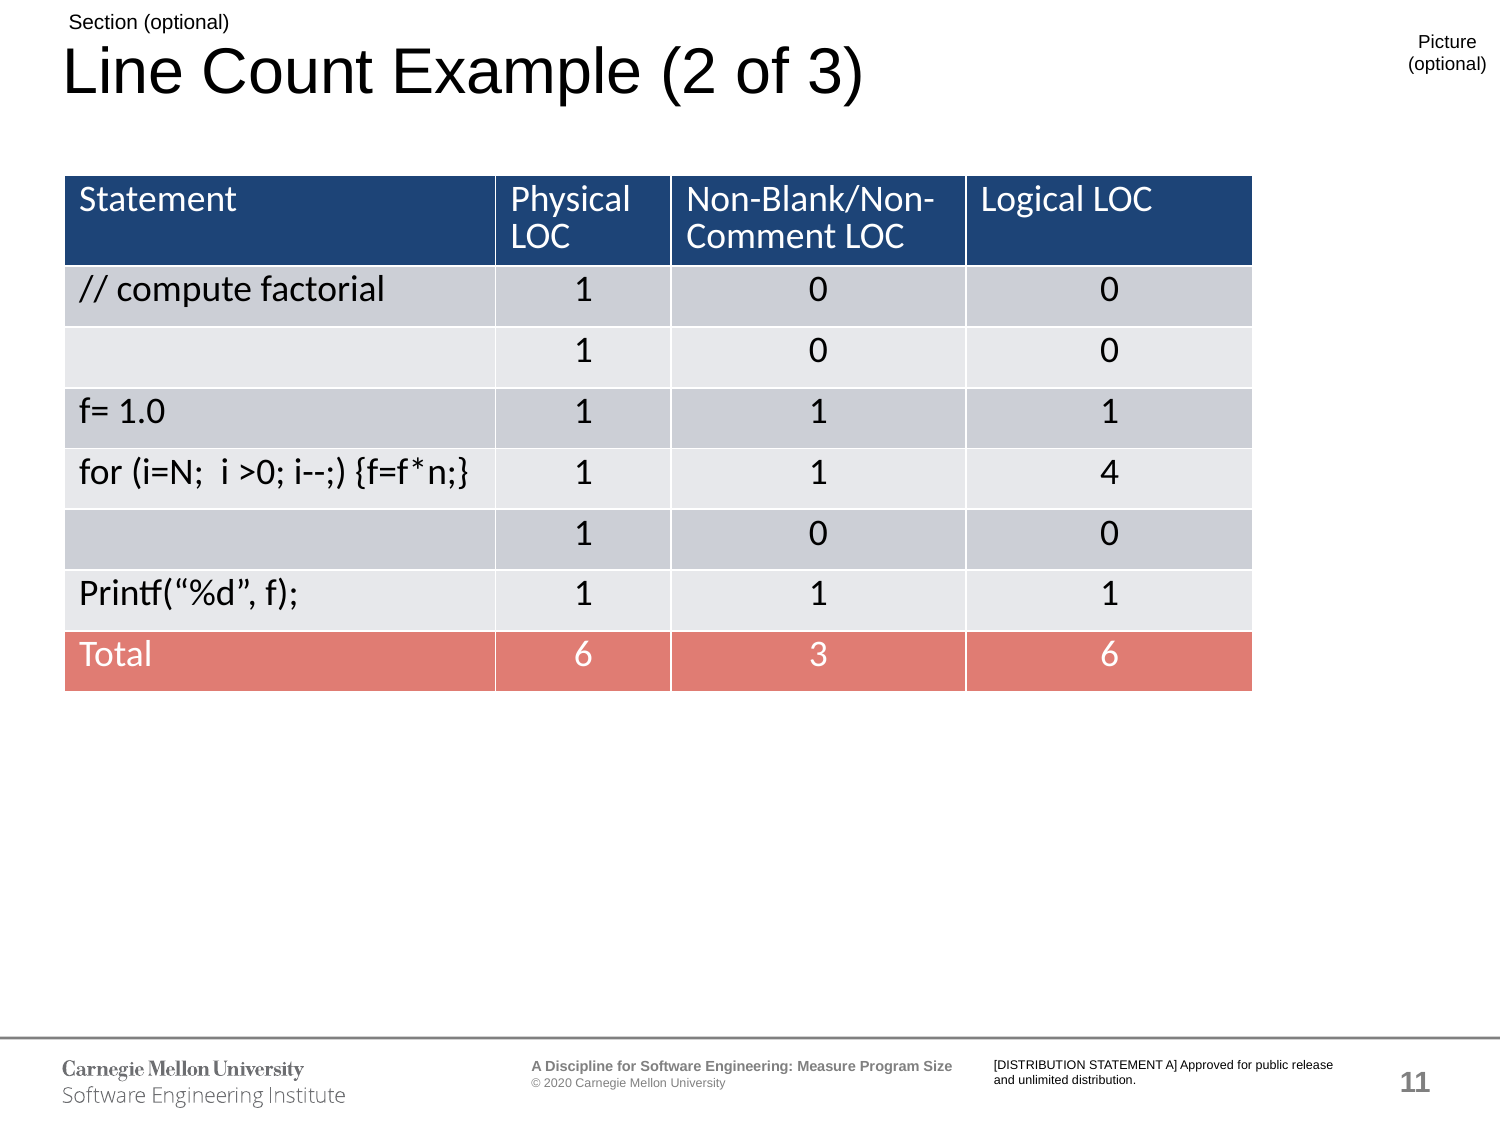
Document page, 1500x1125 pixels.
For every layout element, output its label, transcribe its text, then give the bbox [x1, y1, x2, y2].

table_cell 1 [967, 389, 1252, 448]
table_header Physical LOC [496, 176, 670, 265]
table_cell 1 [496, 510, 670, 569]
table_header Logical LOC [967, 176, 1252, 265]
table_cell 1 [672, 571, 965, 630]
table_cell 1 [496, 571, 670, 630]
table_cell 6 [967, 632, 1252, 691]
table_cell 0 [672, 328, 965, 387]
table_cell 6 [496, 632, 670, 691]
table_cell 0 [967, 510, 1252, 569]
table_cell Total [65, 632, 495, 691]
table_cell 1 [672, 449, 965, 508]
title Line Count Example (2 of 3) [62, 37, 1338, 182]
table_cell 1 [496, 449, 670, 508]
table_cell [65, 510, 495, 569]
table_cell [65, 328, 495, 387]
table_cell Printf(“%d”, f); [65, 571, 495, 630]
table_cell 1 [672, 389, 965, 448]
table_cell 0 [967, 328, 1252, 387]
table_cell 0 [672, 267, 965, 326]
table_cell 4 [967, 449, 1252, 508]
table_header Non-Blank/Non-Comment LOC [672, 176, 965, 265]
table_cell 3 [672, 632, 965, 691]
table_cell 1 [967, 571, 1252, 630]
table_cell 1 [496, 328, 670, 387]
table_cell // compute factorial [65, 267, 495, 326]
table_cell 1 [496, 267, 670, 326]
table_cell for (i=N; i >0; i--;) {f=f*n;} [65, 449, 495, 508]
table_cell 0 [672, 510, 965, 569]
table_header Statement [65, 176, 495, 265]
table_cell f= 1.0 [65, 389, 495, 448]
table_cell 0 [967, 267, 1252, 326]
table_cell 1 [496, 389, 670, 448]
